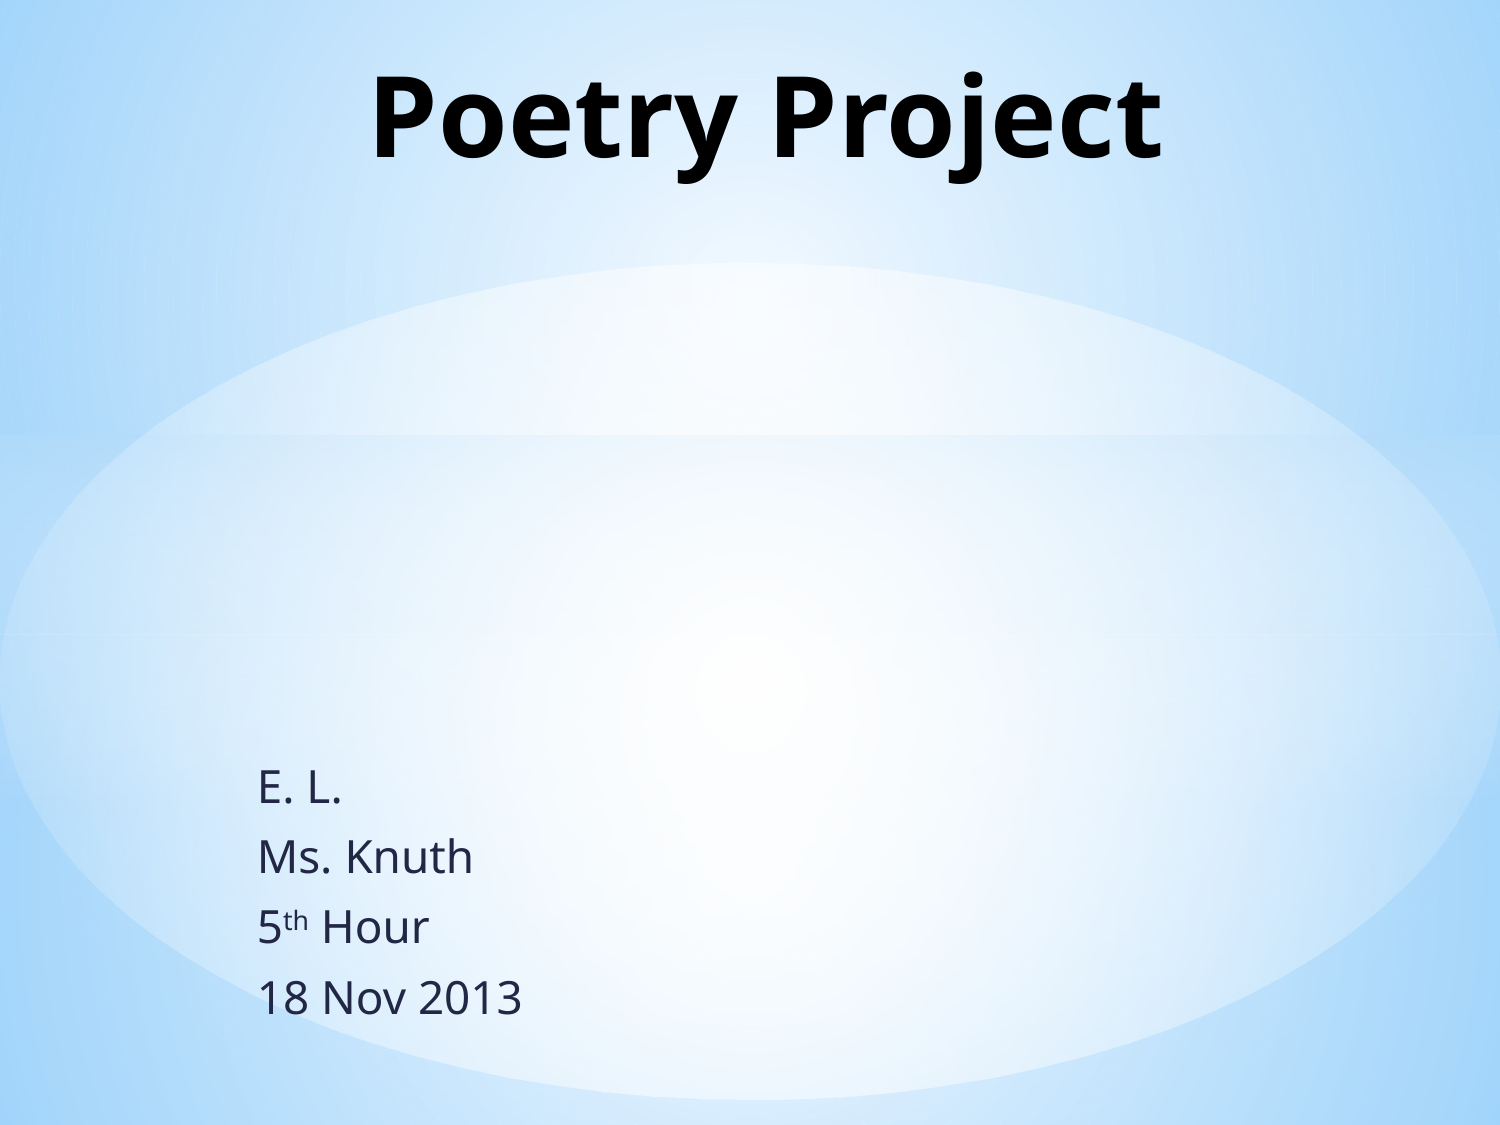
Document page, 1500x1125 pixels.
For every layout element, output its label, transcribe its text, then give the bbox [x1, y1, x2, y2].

subtitle E. L. Ms. Knuth 5th Hour 18 Nov 2013 [241, 750, 1167, 1063]
title Poetry Project [162, 37, 1340, 332]
